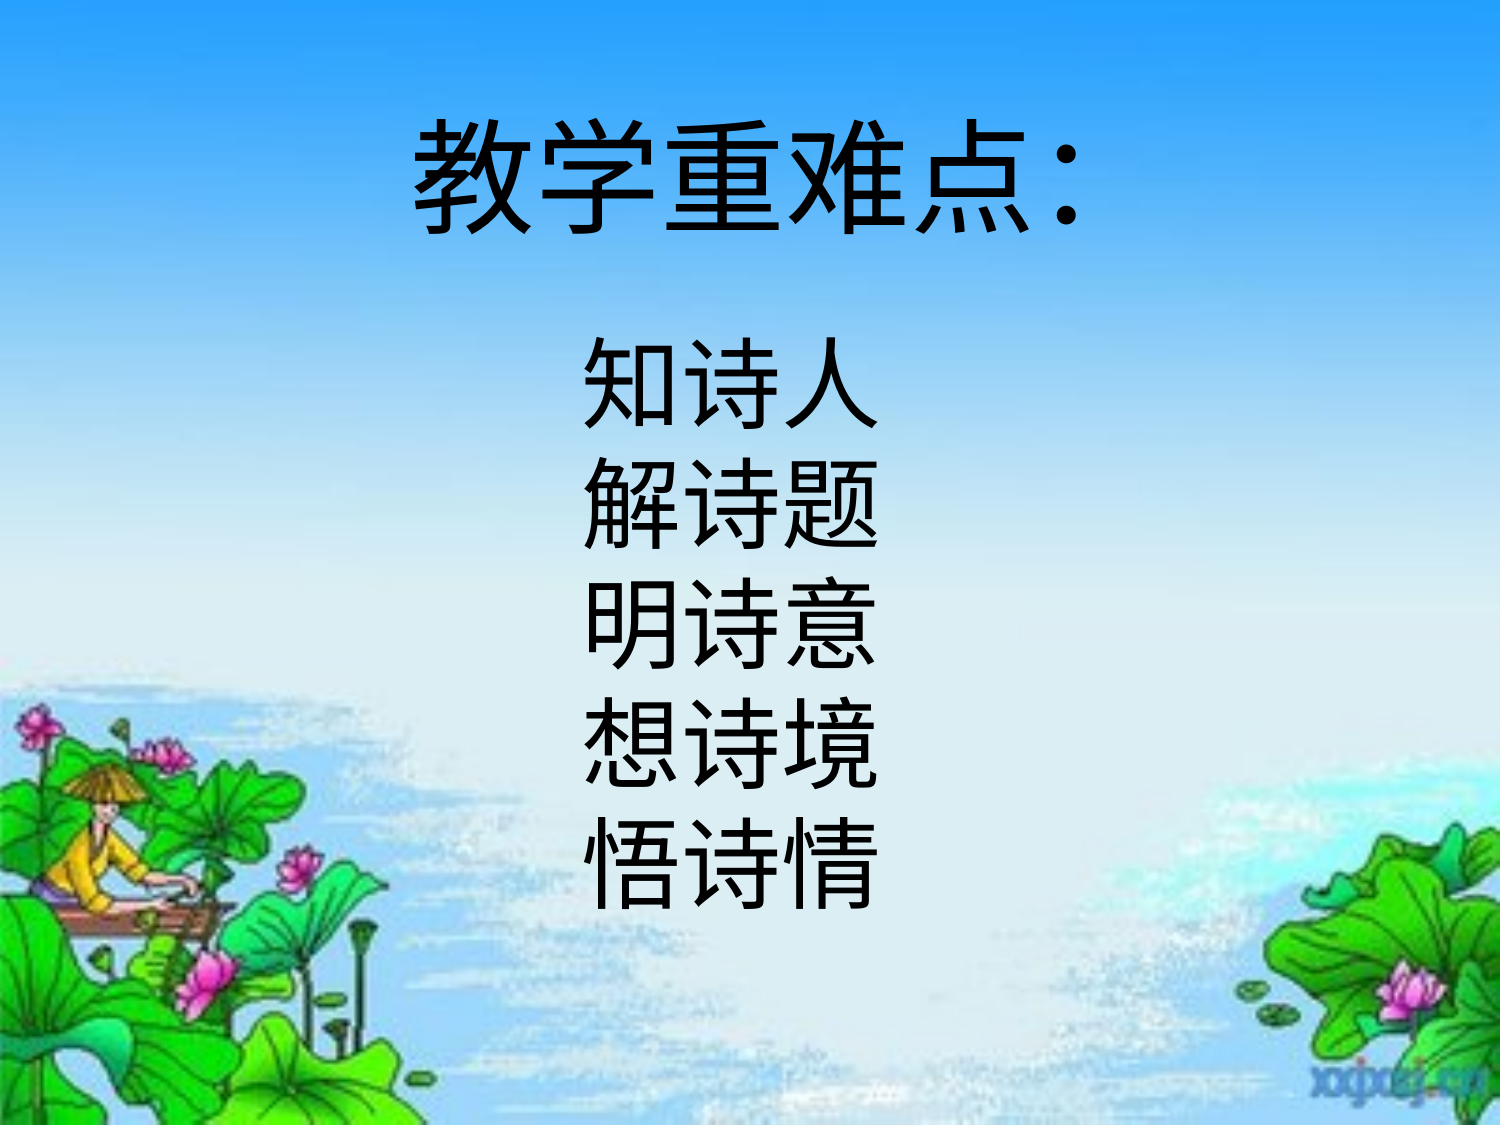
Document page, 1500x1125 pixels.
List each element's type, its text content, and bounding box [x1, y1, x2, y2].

title 教学重难点： [301, 184, 1270, 315]
subtitle 知诗人 解诗题 明诗意 想诗境 悟诗情 [206, 314, 1257, 1043]
picture [0, 0, 1500, 1125]
